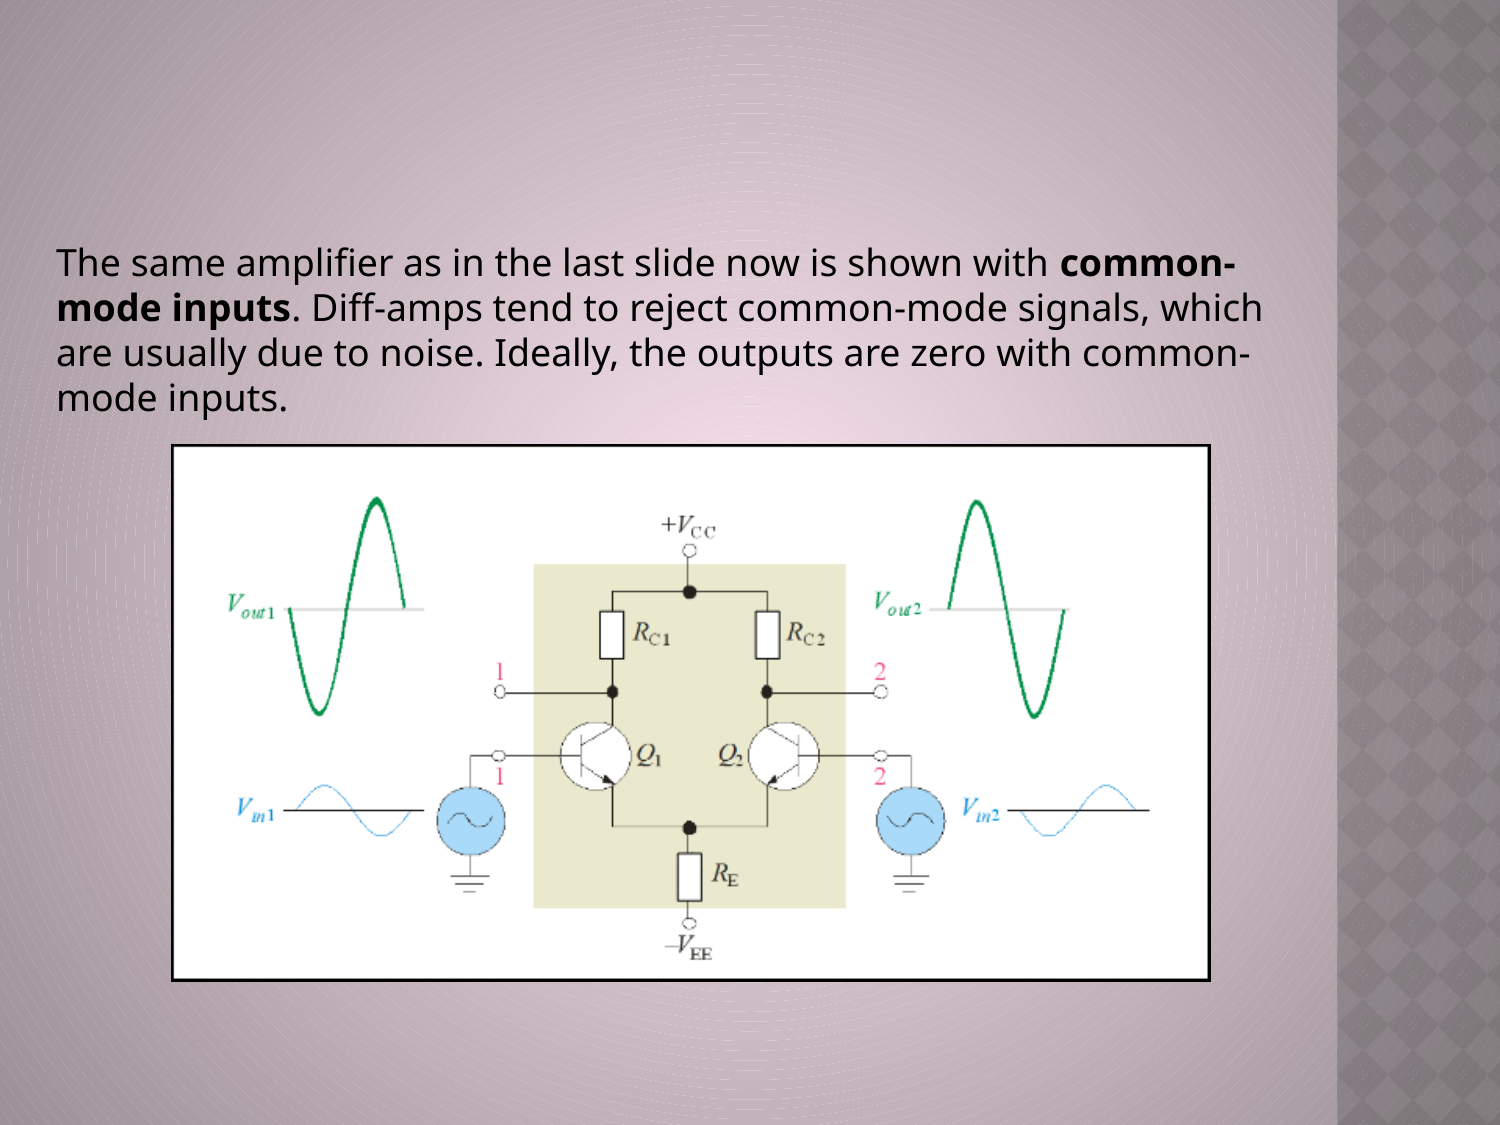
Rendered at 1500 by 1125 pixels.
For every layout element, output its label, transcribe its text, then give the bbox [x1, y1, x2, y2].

text_box The same amplifier as in the last slide now is shown with common-mode inputs. Diff-amps tend to reject common-mode signals, which are usually due to noise. Ideally, the outputs are zero with common-mode inputs. [41, 231, 1317, 427]
picture [170, 443, 1211, 983]
